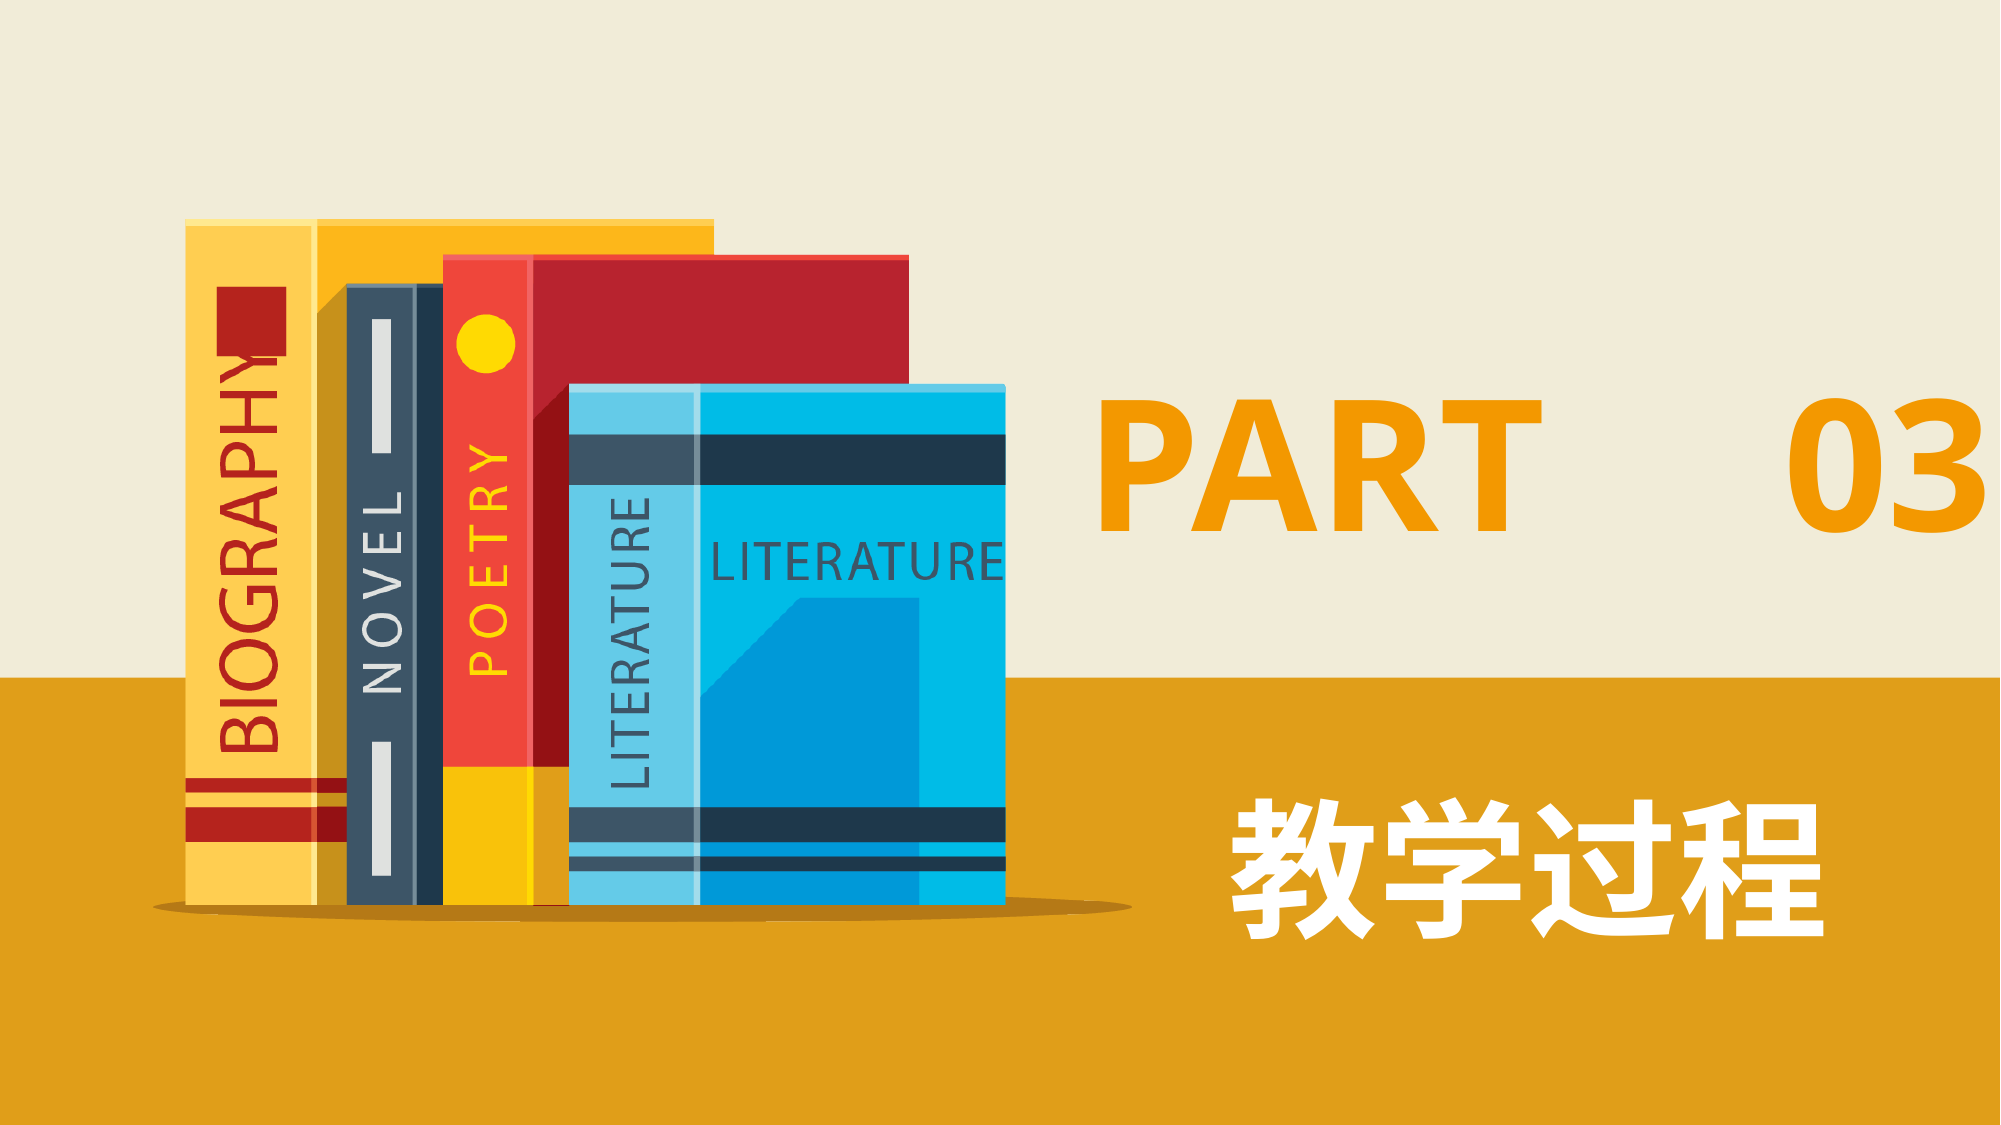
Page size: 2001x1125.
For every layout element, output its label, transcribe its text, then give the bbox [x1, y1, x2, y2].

text_box 教学过程 [1138, 769, 1918, 964]
text_box PART 03 [1132, 340, 2000, 575]
text_box [0, 677, 2000, 1125]
picture [153, 219, 1132, 922]
